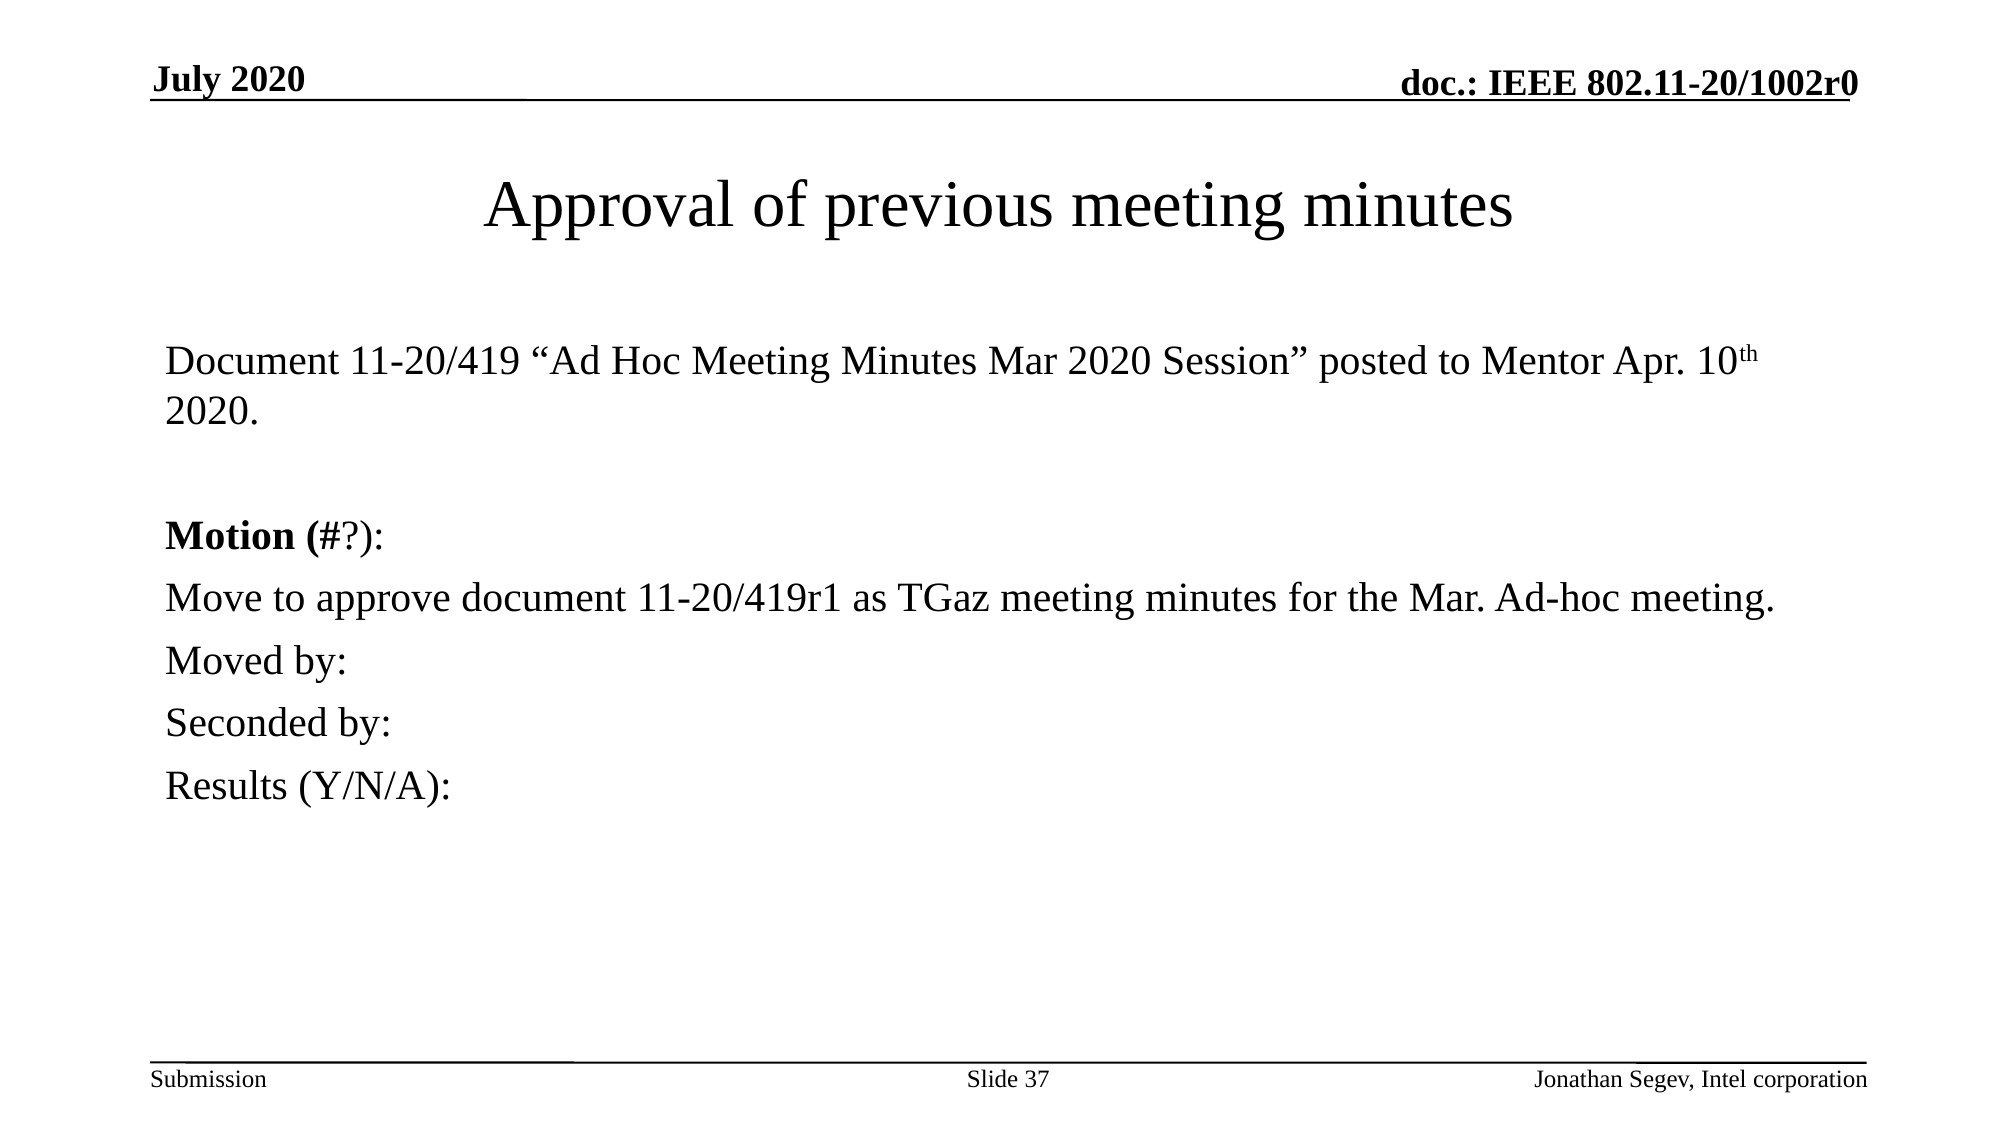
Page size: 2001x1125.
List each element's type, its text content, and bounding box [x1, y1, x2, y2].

footer Jonathan Segev, Intel corporation [1171, 1061, 1869, 1093]
slide_number Slide 37 [950, 1061, 1067, 1123]
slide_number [152, 54, 563, 100]
title Approval of previous meeting minutes [149, 112, 1850, 288]
list Document 11-20/419 “Ad Hoc Meeting Minutes Mar 2020 Session” posted to Mentor Apr. 10th 2020. Motion (#?): Move to approve document 11-20/419r1 as TGaz meeting minutes for the Mar. Ad-hoc meeting. Moved by: Seconded by: Results (Y/N/A): [149, 324, 1850, 1000]
